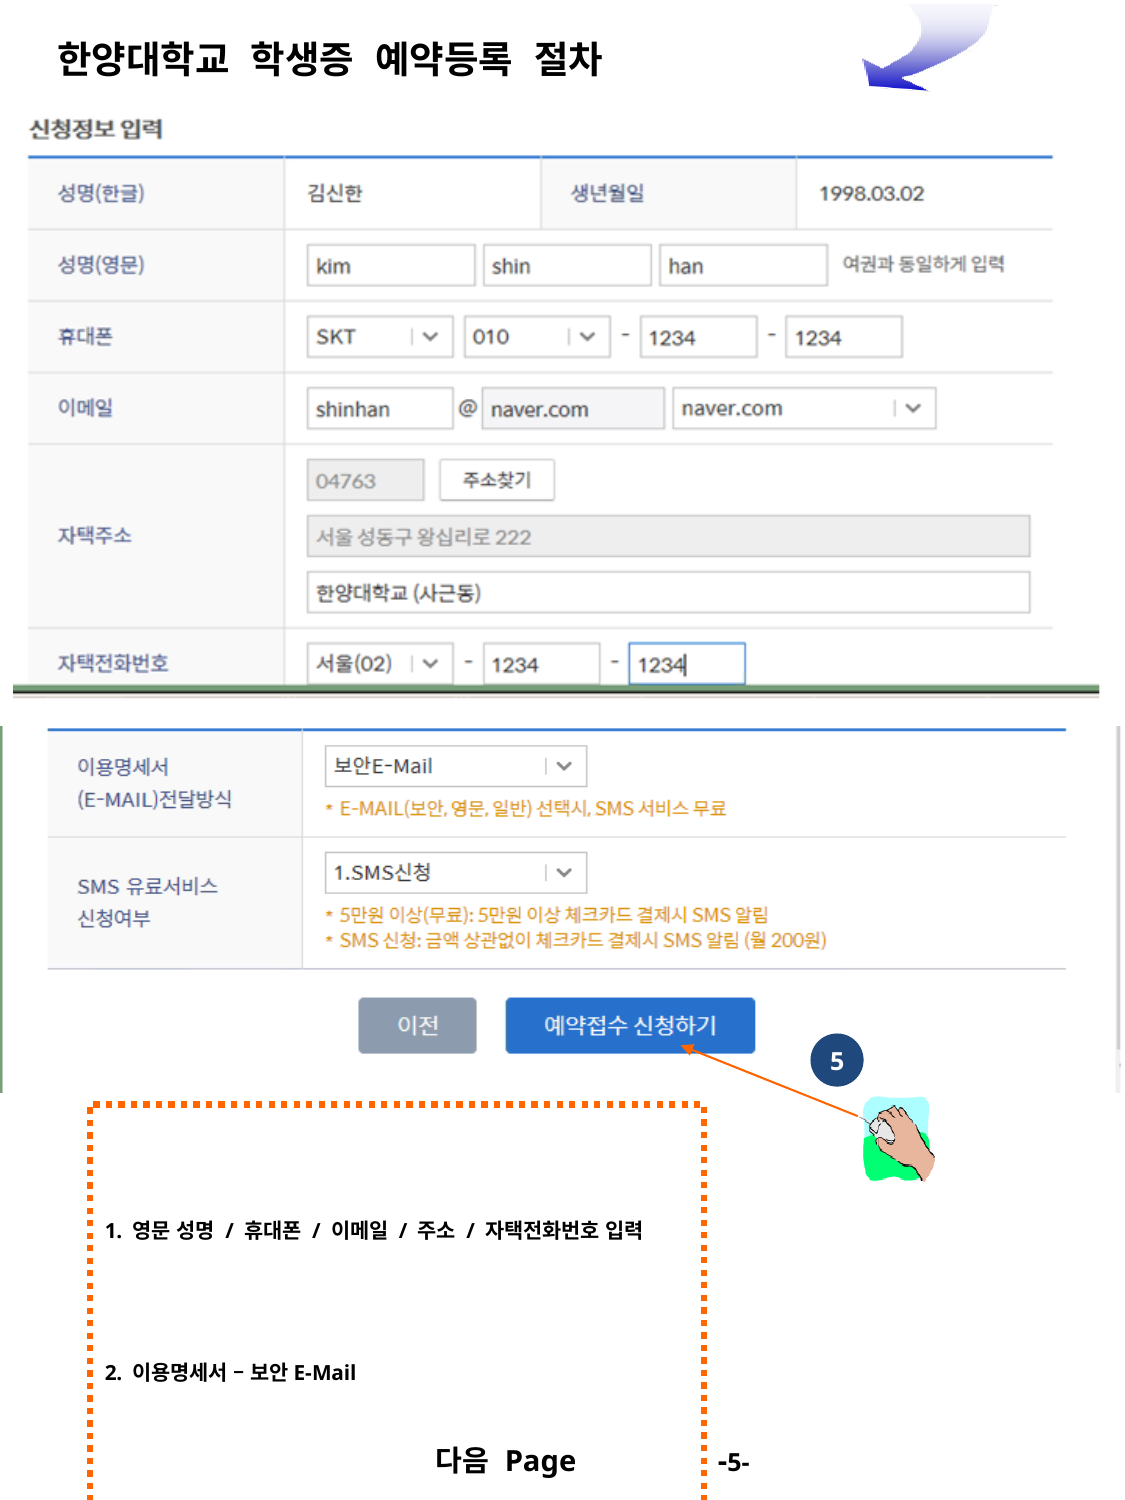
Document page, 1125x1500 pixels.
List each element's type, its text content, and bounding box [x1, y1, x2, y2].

picture [12, 93, 1112, 703]
text_box -5- [705, 1435, 787, 1490]
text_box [42, 2, 1000, 92]
text_box 1. 영문 성명 / 휴대폰 / 이메일 / 주소 / 자택전화번호 입력 2. 이용명세서 – 보안E-Mail 3. SMS 유료서비스 신청여부 : 세가지 중 선택 ❶ 신청 (월 200원 수수료발생) ❷ 미신청 ❸ 5만원이상(무료) 4. 예약접수 신청하기 클릭 [90, 1104, 705, 1500]
picture [0, 726, 1121, 1187]
